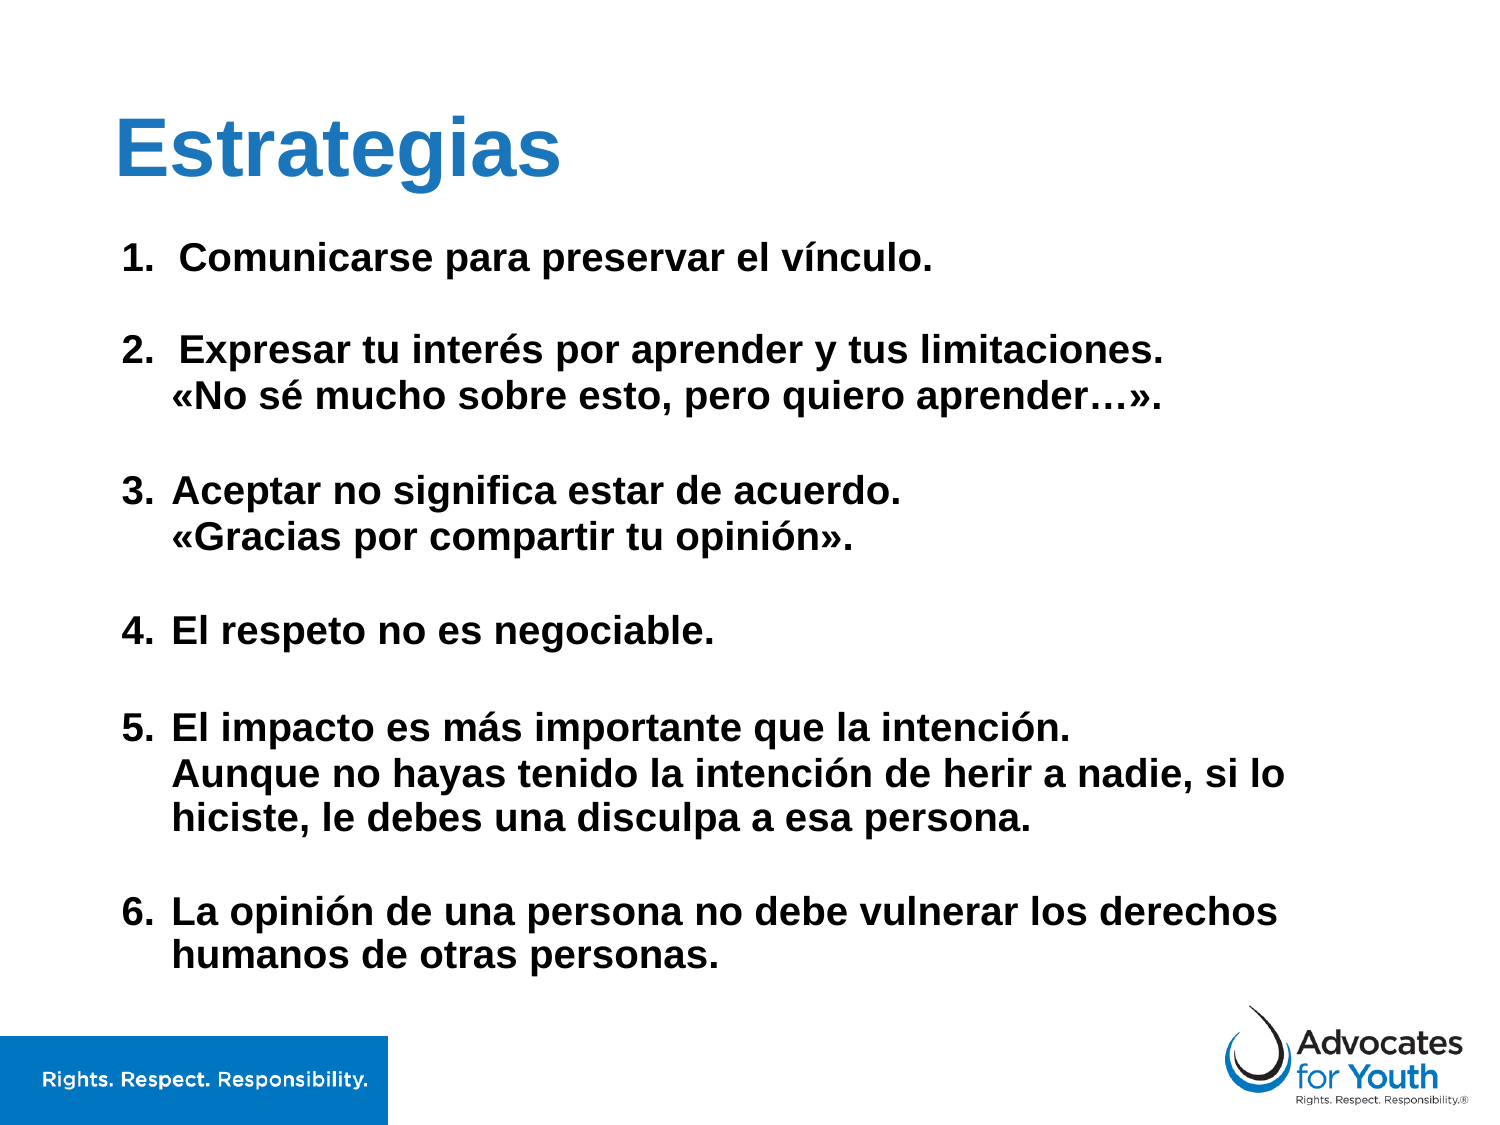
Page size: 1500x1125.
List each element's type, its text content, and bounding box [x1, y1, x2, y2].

picture [0, 1036, 388, 1125]
picture [1199, 990, 1500, 1125]
list Comunicarse para preservar el vínculo. Expresar tu interés por aprender y tus limitaciones. «No sé mucho sobre esto, pero quiero aprender…». Aceptar no significa estar de acuerdo. «Gracias por compartir tu opinión». El respeto no es negociable. El impacto es más importante que la intención. Aunque no hayas tenido la intención de herir a nadie, si lo hiciste, le debes una disculpa a esa persona. La opinión de una persona no debe vulnerar los derechos humanos de otras personas. [103, 231, 1397, 991]
title Estrategias [103, 68, 1397, 231]
